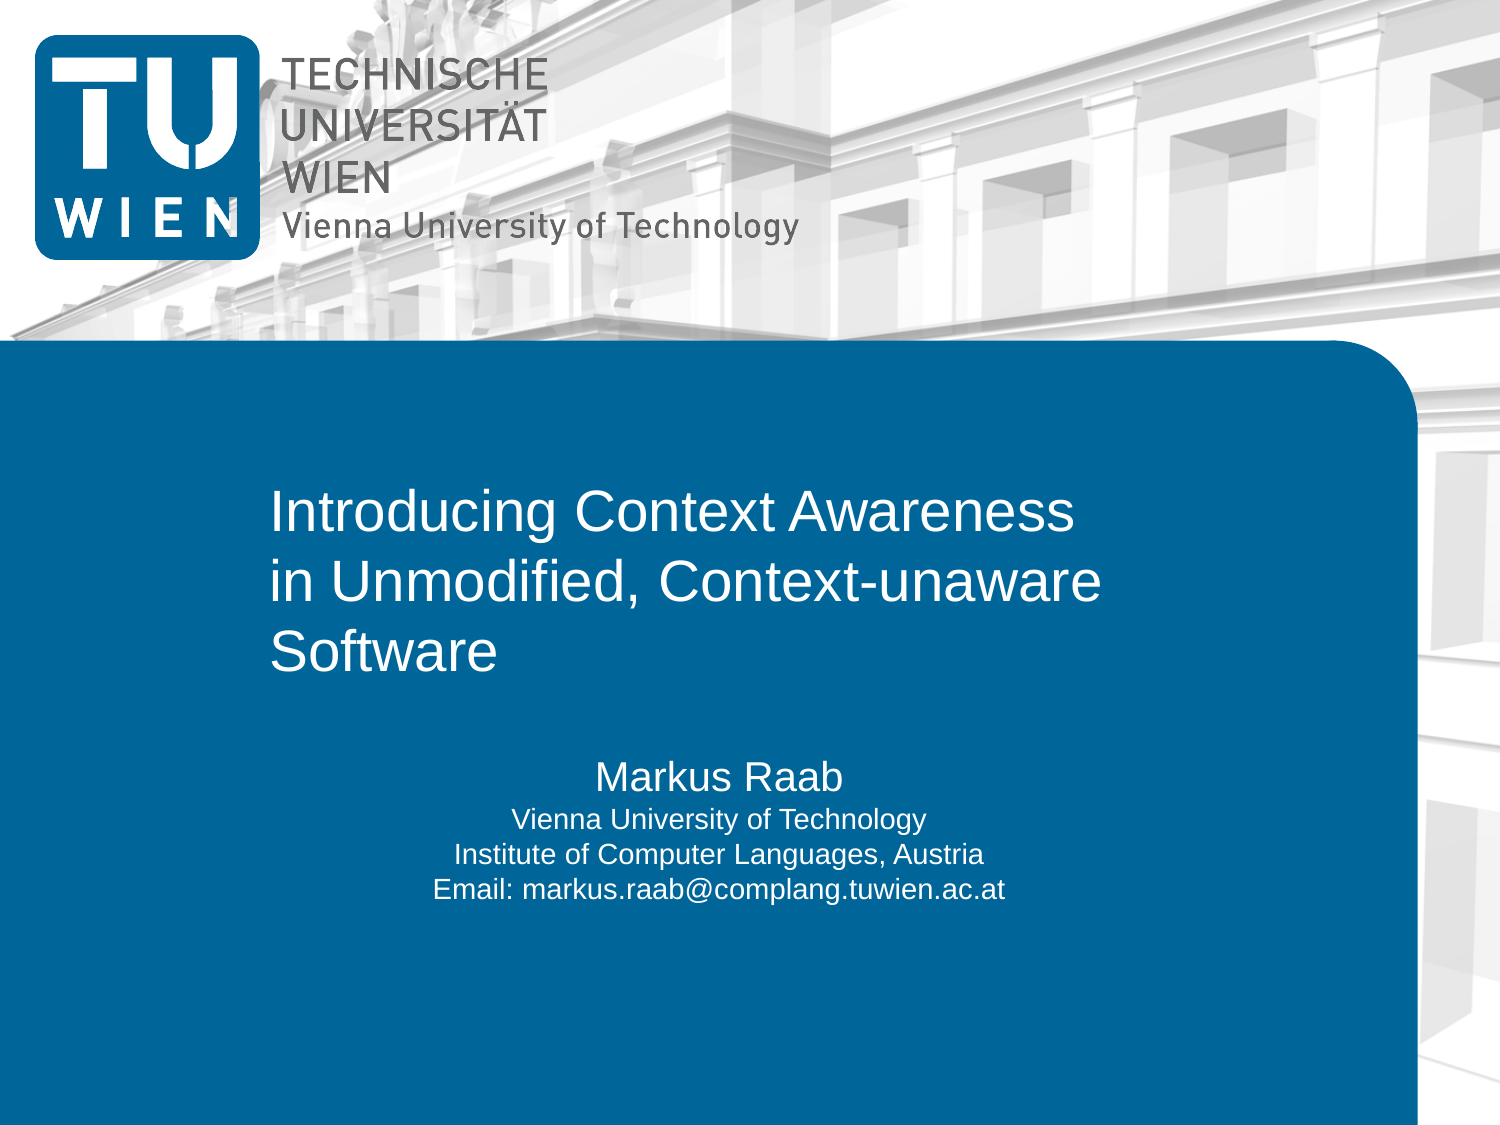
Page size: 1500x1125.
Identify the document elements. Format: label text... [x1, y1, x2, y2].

picture [0, 0, 1500, 1125]
text_box Introducing Context Awareness in Unmodified, Context-unaware Software [269, 473, 1122, 814]
text_box Markus Raab Vienna University of Technology Institute of Computer Languages, Austria Email: markus.raab@complang.tuwien.ac.at [411, 750, 1028, 955]
